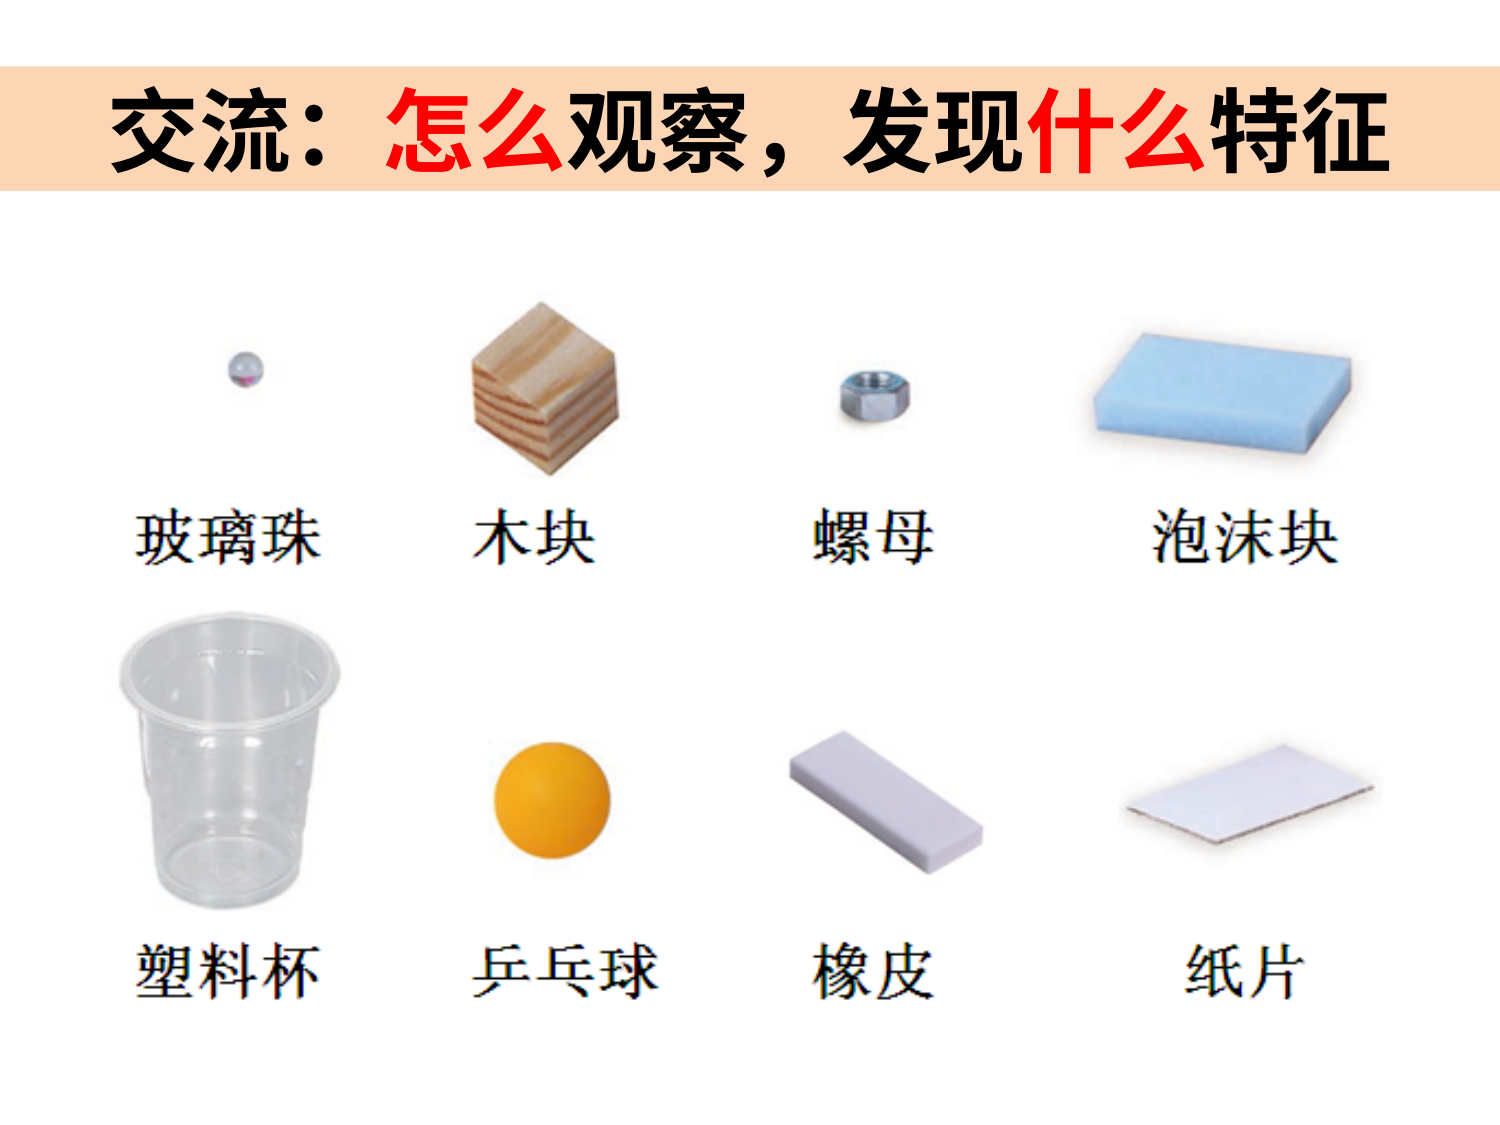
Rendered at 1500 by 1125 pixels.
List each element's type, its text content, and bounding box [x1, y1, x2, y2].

picture [100, 278, 1400, 1036]
text_box 交流：怎么观察，发现什么特征 [0, 66, 1500, 191]
